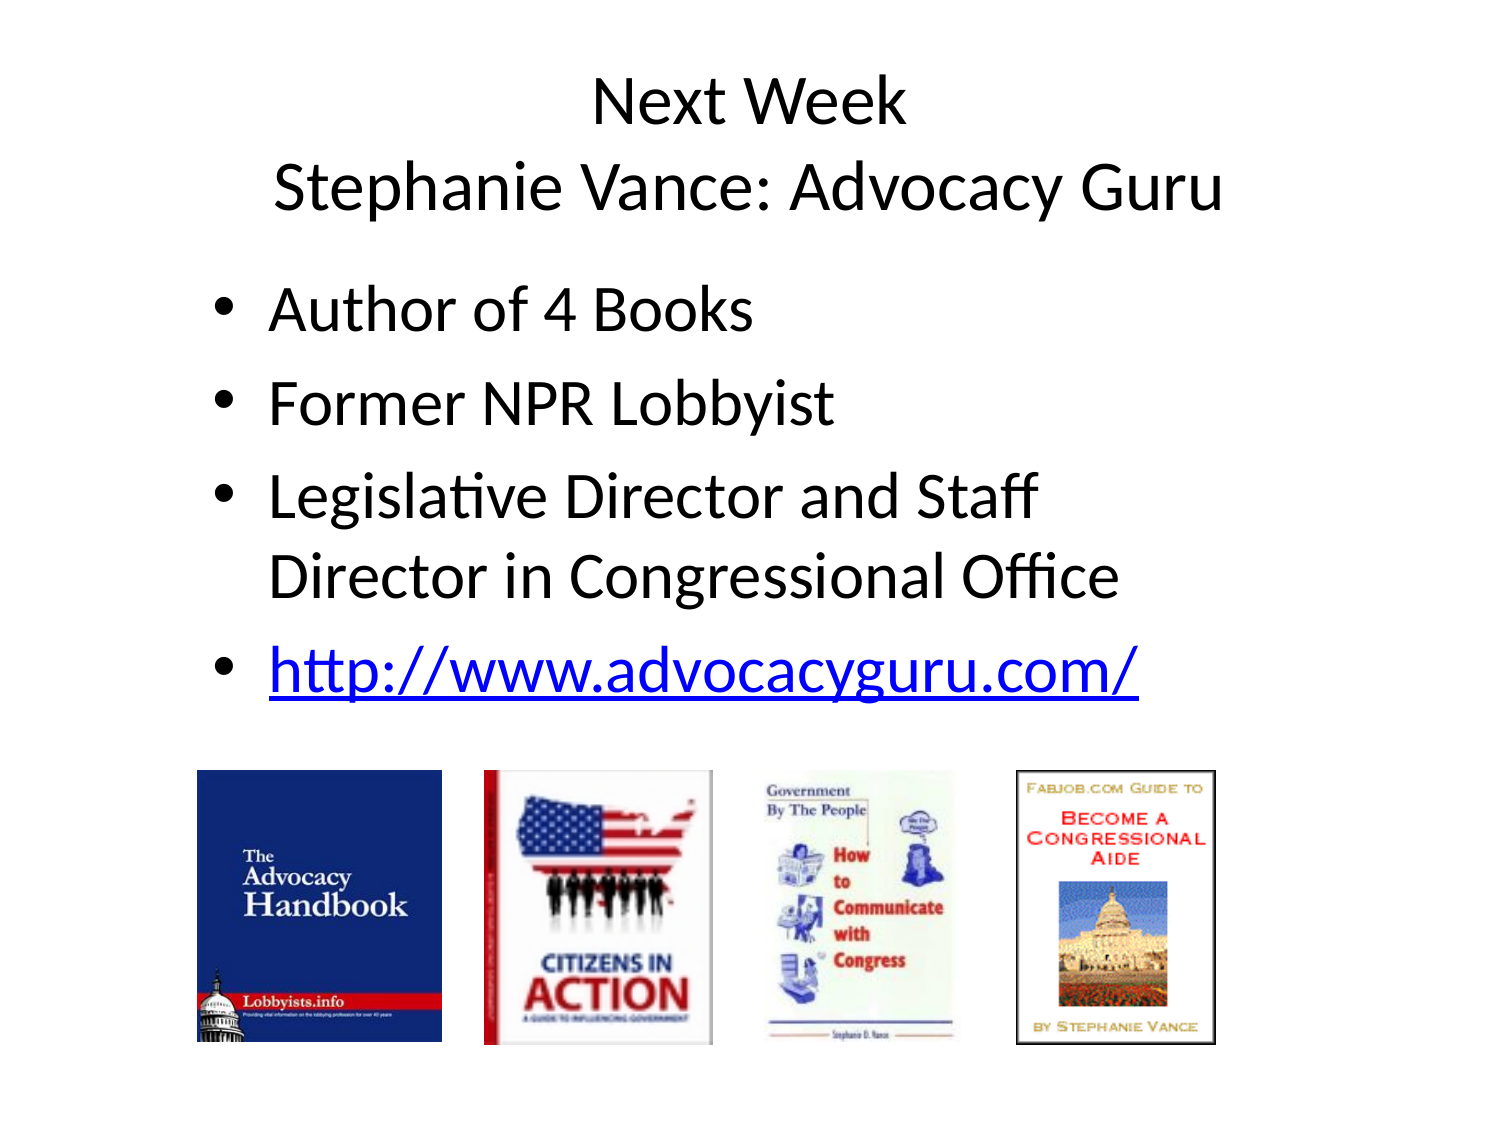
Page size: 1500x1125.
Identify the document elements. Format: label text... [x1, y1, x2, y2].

picture [1016, 770, 1216, 1046]
list Author of 4 Books Former NPR Lobbyist Legislative Director and Staff Director in Congressional Office http://www.advocacyguru.com/ [197, 257, 1245, 908]
picture [484, 770, 713, 1046]
title Next Week Stephanie Vance: Advocacy Guru [75, 45, 1425, 233]
picture [197, 770, 442, 1042]
picture [763, 770, 961, 1042]
